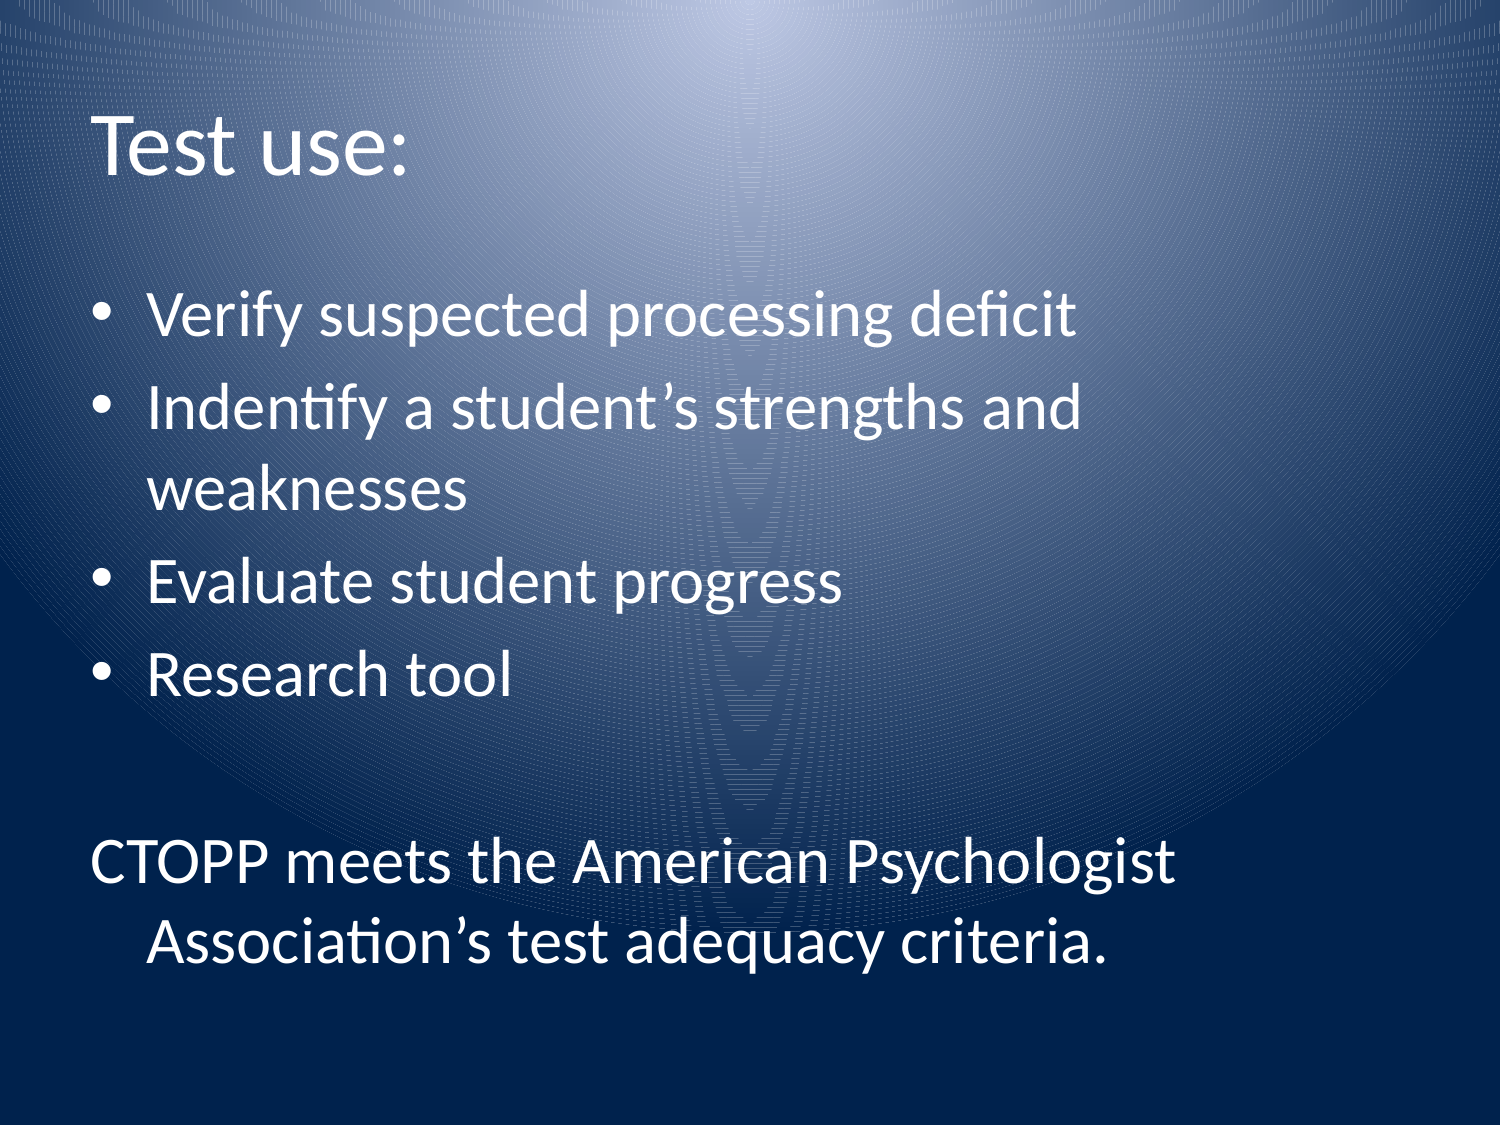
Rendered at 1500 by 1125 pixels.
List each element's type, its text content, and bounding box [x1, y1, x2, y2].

title Test use: [75, 45, 1425, 233]
list Verify suspected processing deficit Indentify a student’s strengths and weaknesses Evaluate student progress Research tool CTOPP meets the American Psychologist Association’s test adequacy criteria. [75, 262, 1425, 1005]
